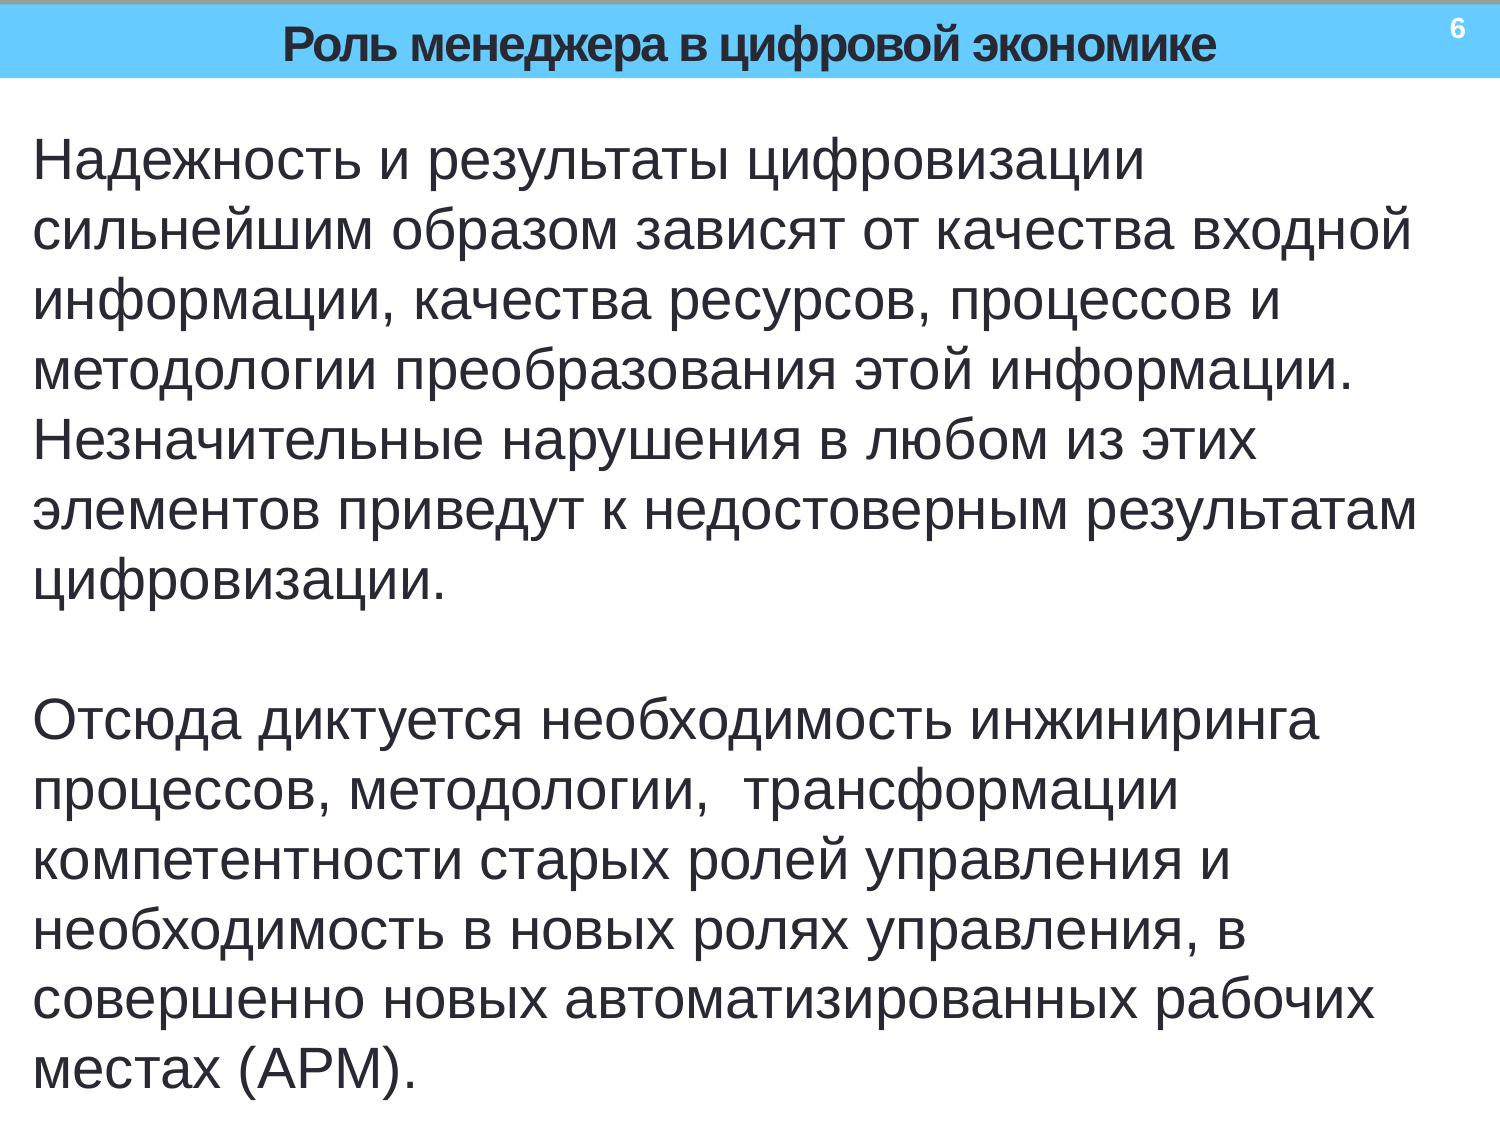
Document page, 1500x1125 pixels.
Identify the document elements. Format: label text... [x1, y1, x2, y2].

text_box Надежность и результаты цифровизации сильнейшим образом зависят от качества входной информации, качества ресурсов, процессов и методологии преобразования этой информации. Незначительные нарушения в любом из этих элементов приведут к недостоверным результатам цифровизации. Отсюда диктуется необходимость инжиниринга процессов, методологии, трансформации компетентности старых ролей управления и необходимость в новых ролях управления, в совершенно новых автоматизированных рабочих местах (АРМ). [17, 113, 1471, 1108]
title Роль менеджера в цифровой экономике [0, 4, 1500, 79]
slide_number 6 [1435, 0, 1484, 54]
